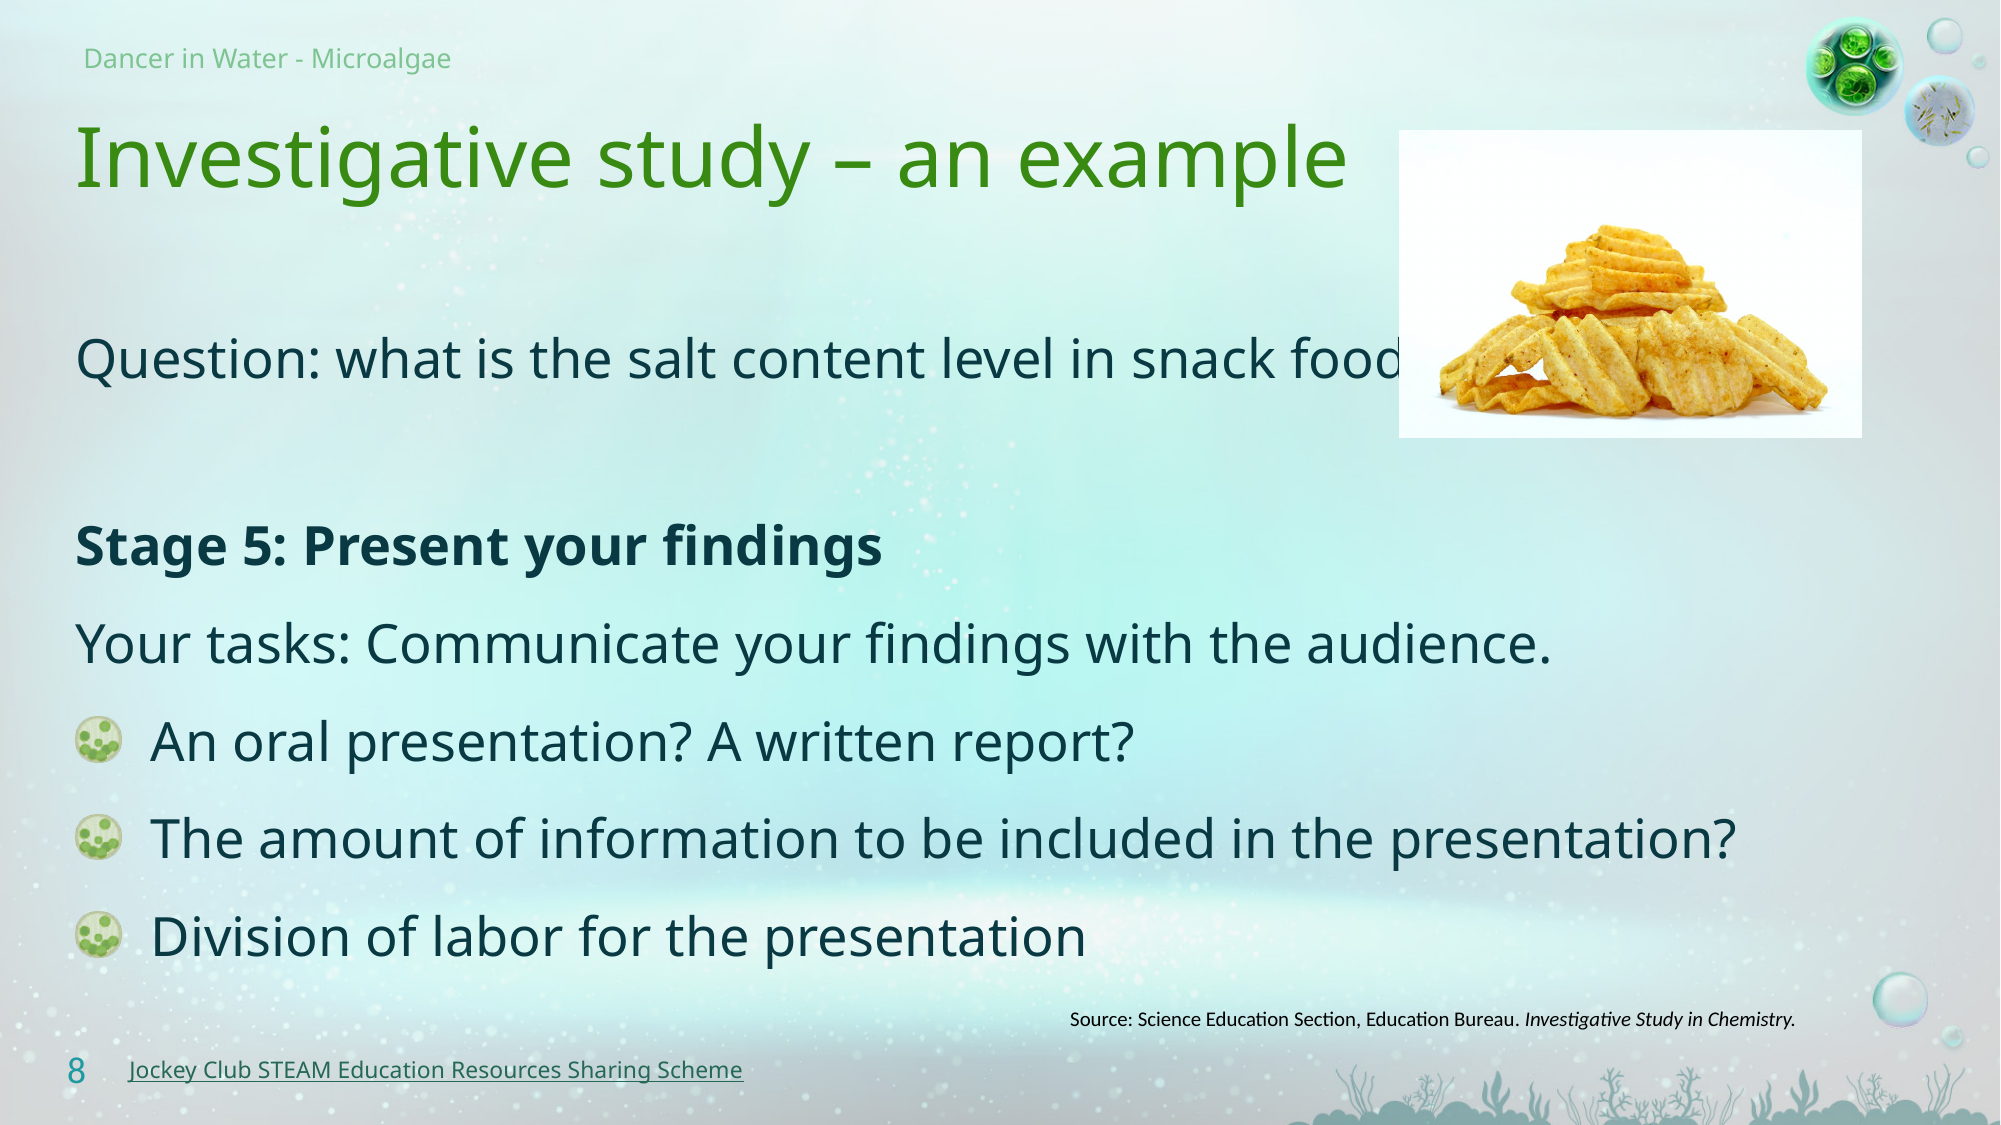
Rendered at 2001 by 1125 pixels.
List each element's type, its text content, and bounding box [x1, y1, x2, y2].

text_box Source: Science Education Section, Education Bureau. Investigative Study in Chemistry. [1055, 998, 1821, 1038]
picture [0, 0, 2001, 1125]
title Investigative study – an example [61, 96, 1571, 229]
slide_number 8 [35, 1038, 118, 1099]
list Question: what is the salt content level in snack foods? Stage 5: Present your findings Your tasks: Communicate your findings with the audience. An oral presentation? A written report? The amount of information to be included in the presentation? Division of labor for the presentation [61, 284, 1862, 1043]
